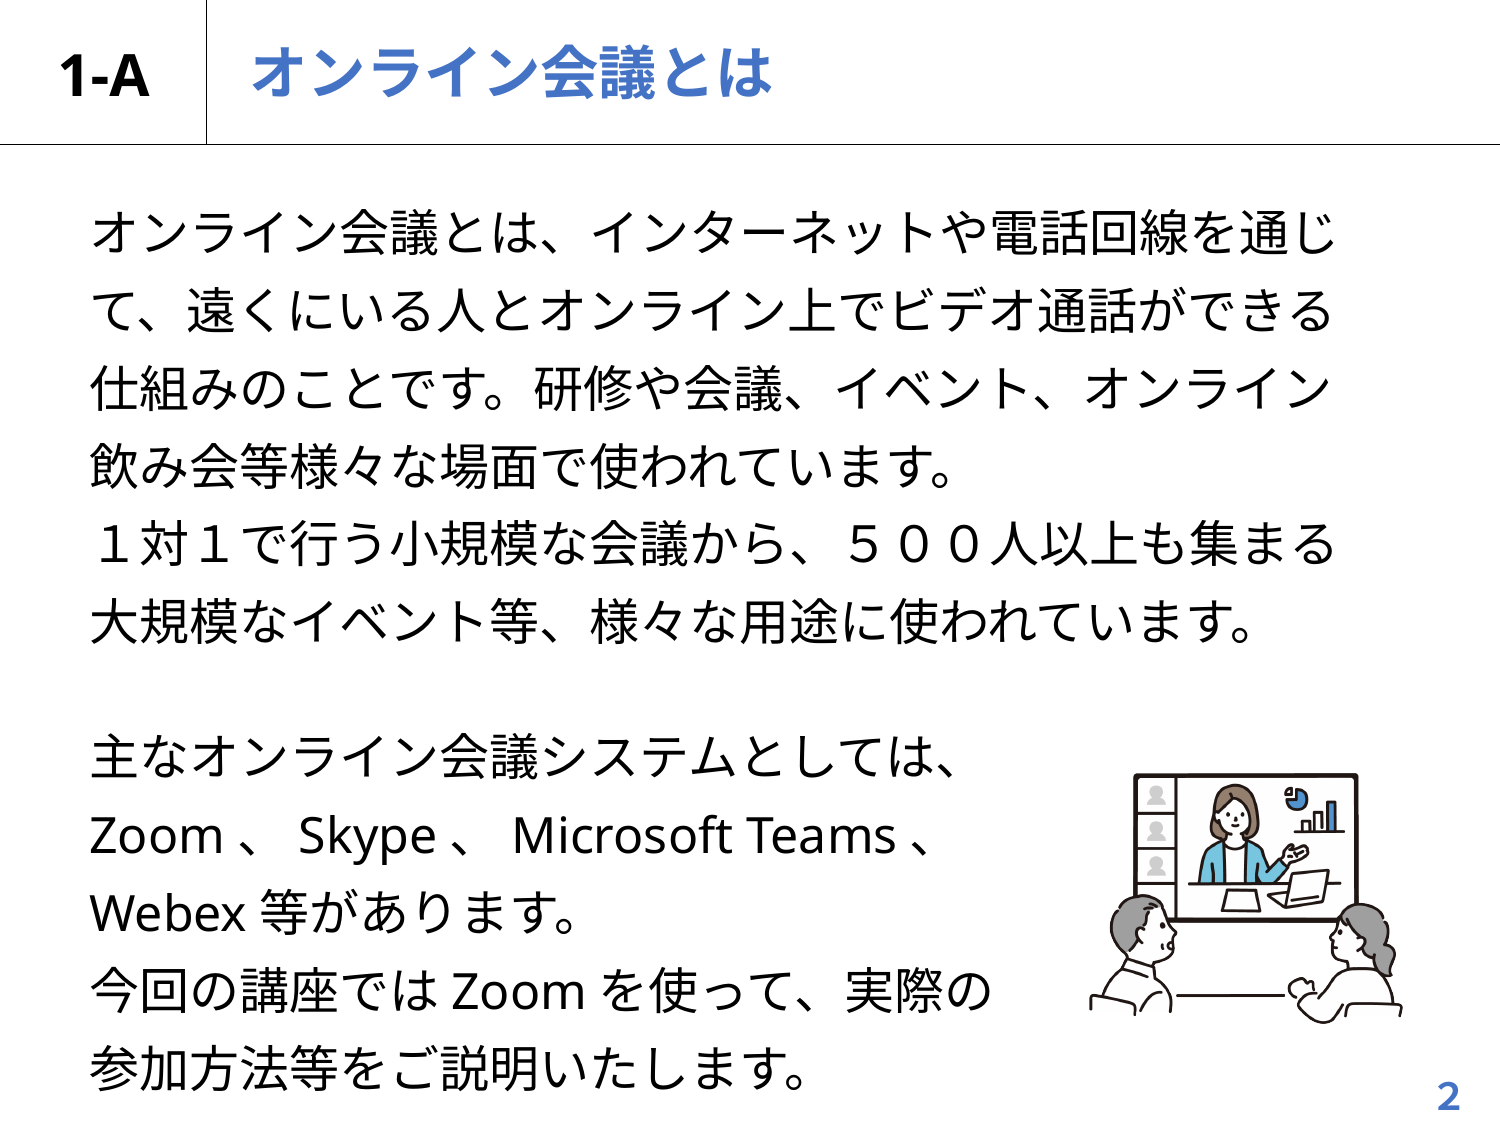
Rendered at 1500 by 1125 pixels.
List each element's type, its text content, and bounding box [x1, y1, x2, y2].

title 1-A [0, 0, 207, 147]
text_box オンライン会議とは [230, 24, 1459, 119]
text_box 主なオンライン会議システムとしては、 Zoom、Skype、Microsoft Teams、Webex等があります。 今回の講座ではZoomを使って、実際の参加方法等をご説明いたします。 [74, 700, 1010, 1094]
text_box ２ [1402, 1065, 1497, 1125]
text_box オンライン会議とは、インターネットや電話回線を通じて、遠くにいる人とオンライン上でビデオ通話ができる仕組みのことです。研修や会議、イベント、オンライン飲み会等様々な場面で使われています。 １対１で行う小規模な会議から、５００人以上も集まる大規模なイベント等、様々な用途に使われています。 [74, 175, 1371, 477]
picture [1089, 773, 1403, 1024]
